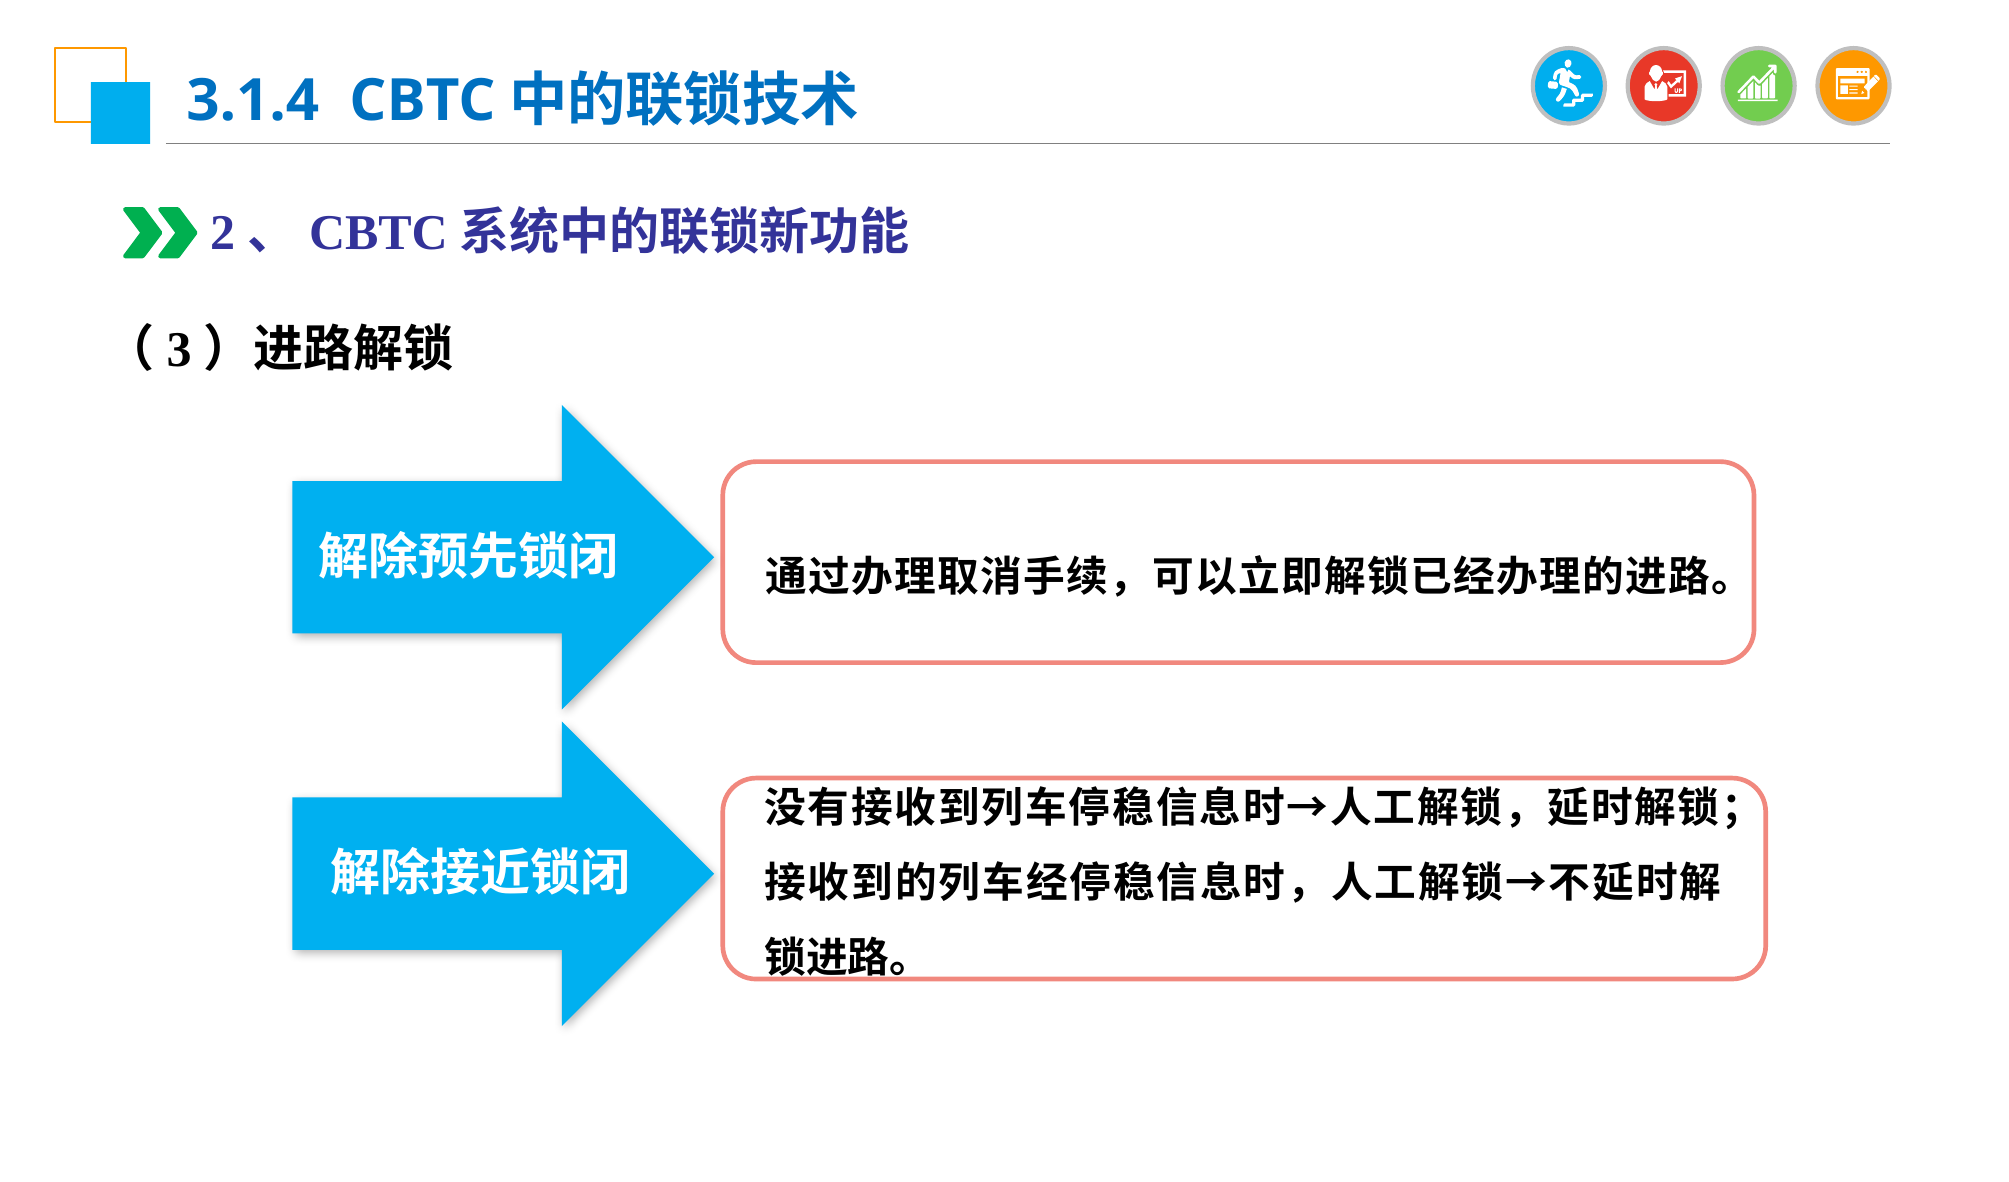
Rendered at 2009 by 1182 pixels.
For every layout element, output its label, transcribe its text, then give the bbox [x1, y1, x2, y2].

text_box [722, 777, 1766, 980]
text_box （3）进路解锁 [89, 309, 1450, 385]
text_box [722, 461, 1755, 663]
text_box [291, 721, 715, 1027]
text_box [291, 404, 715, 710]
text_box 3.1.4 CBTC中的联锁技术 [165, 51, 880, 142]
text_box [124, 191, 970, 269]
